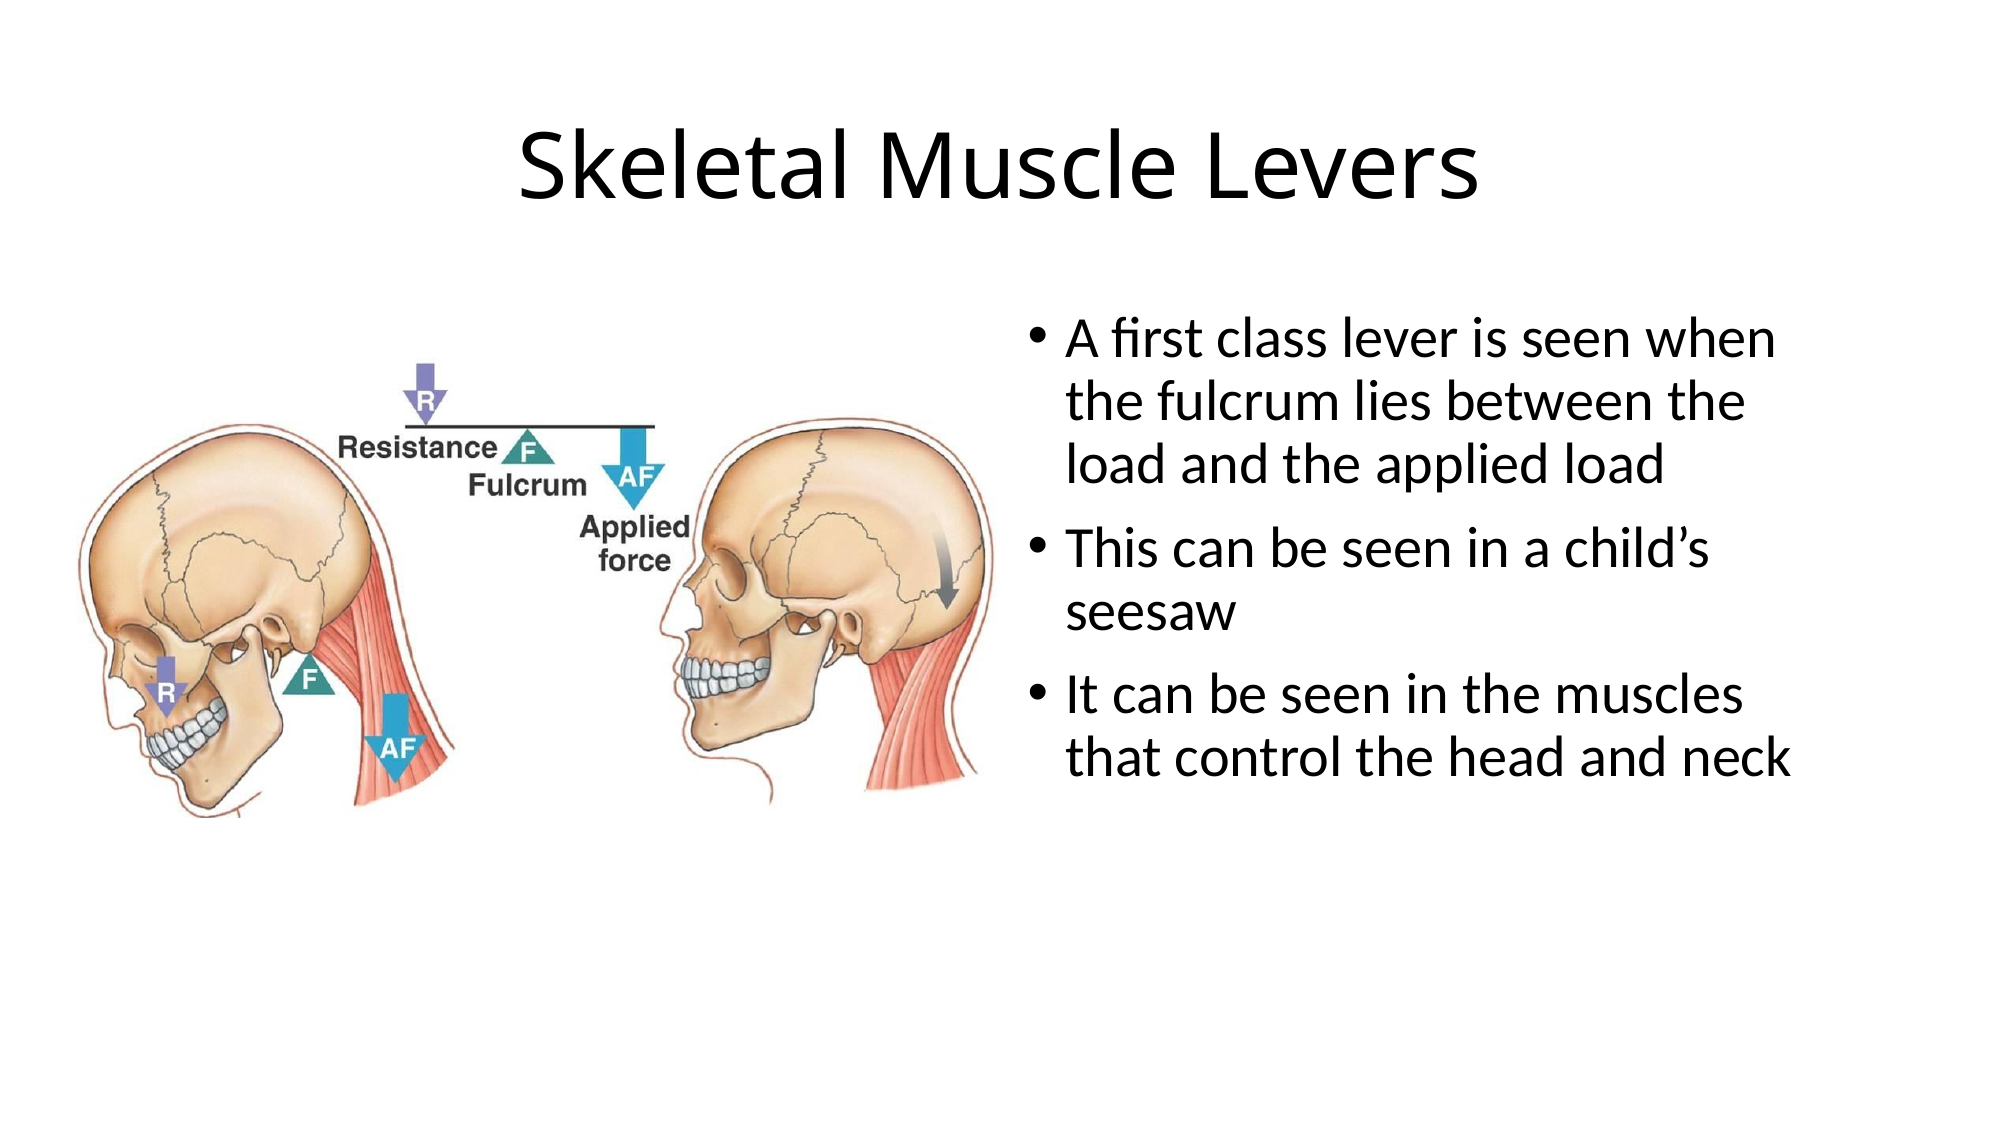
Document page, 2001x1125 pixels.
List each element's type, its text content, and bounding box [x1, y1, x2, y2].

title Skeletal Muscle Levers [137, 59, 1863, 278]
list A first class lever is seen when the fulcrum lies between the load and the applied load This can be seen in a child’s seesaw It can be seen in the muscles that control the head and neck [1012, 299, 1863, 1014]
picture [63, 357, 1000, 818]
